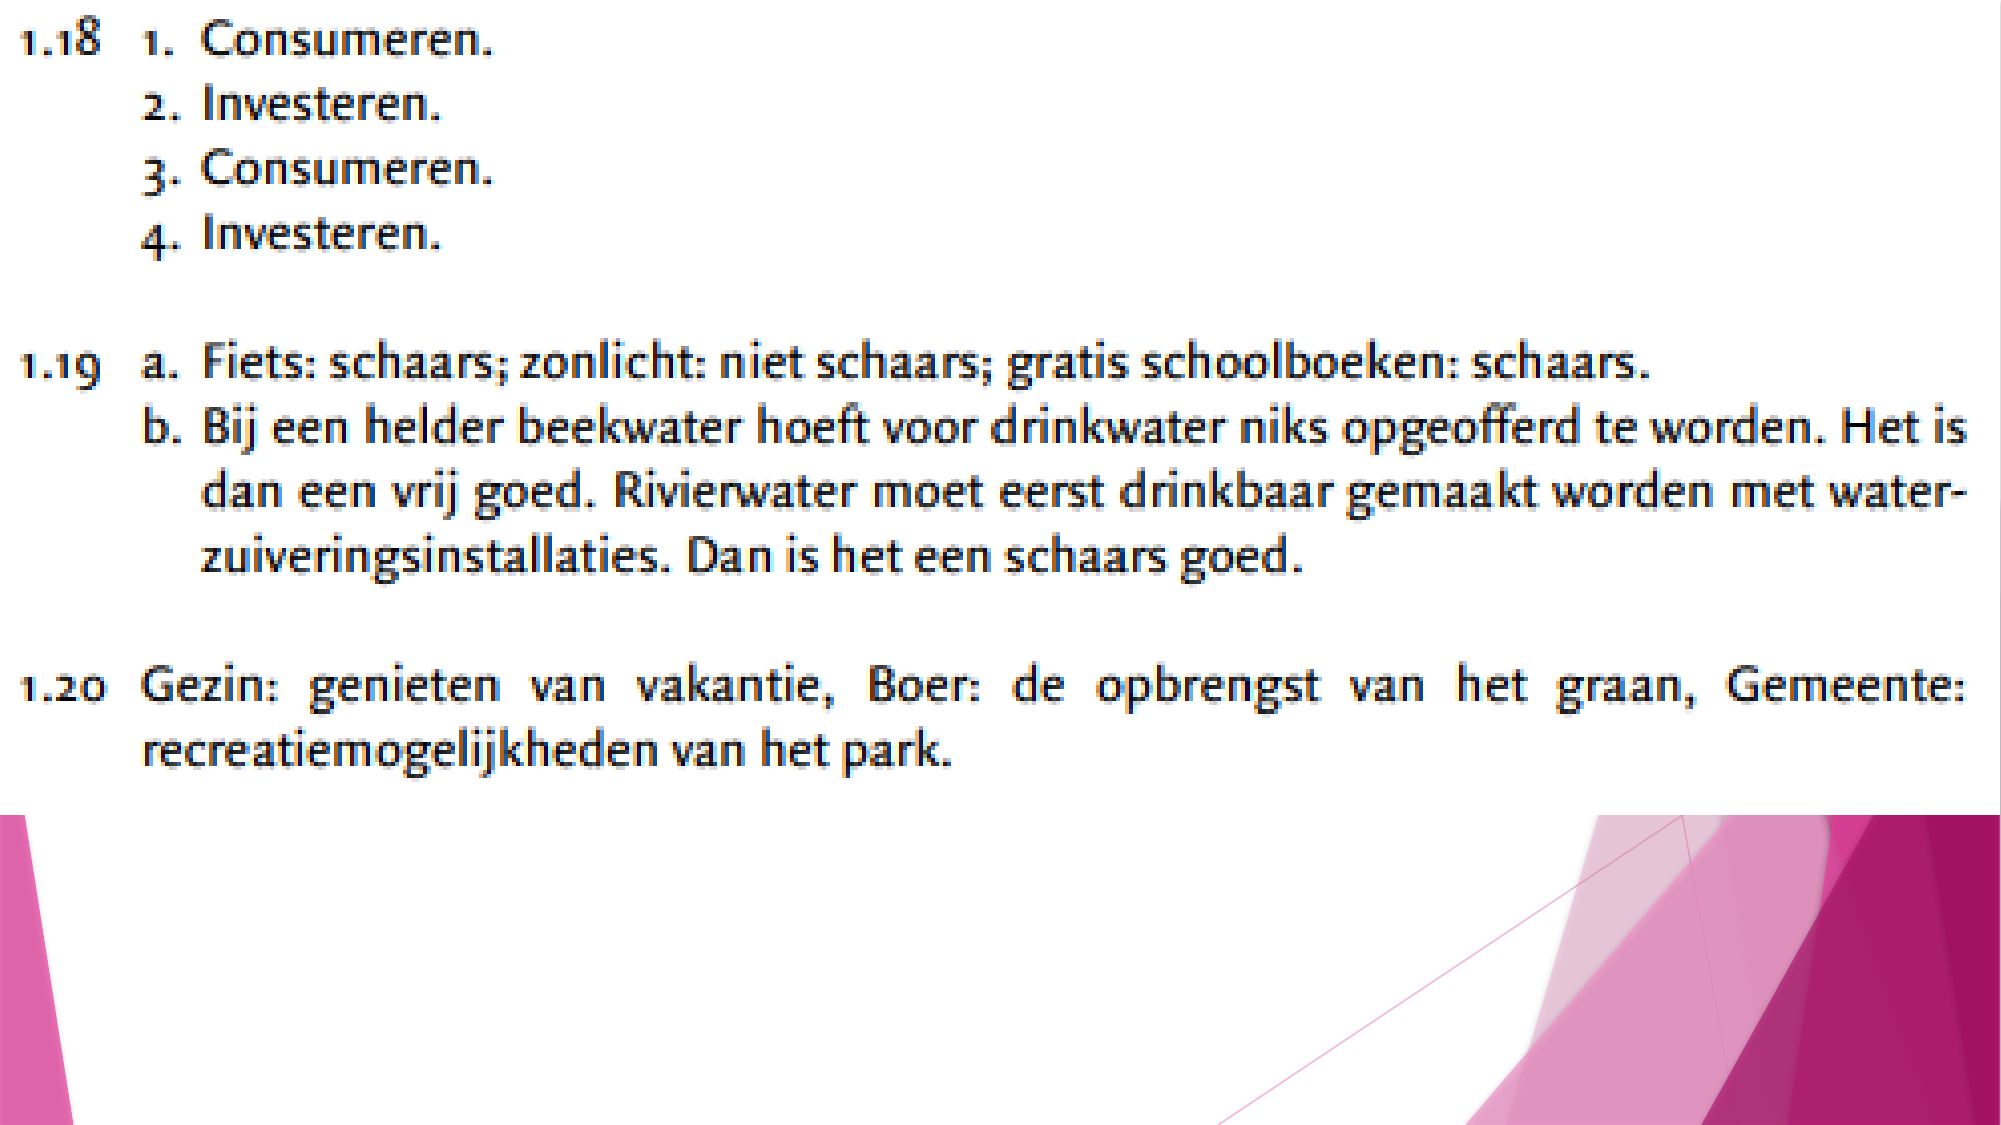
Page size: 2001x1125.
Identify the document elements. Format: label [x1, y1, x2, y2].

picture [0, 0, 2000, 815]
